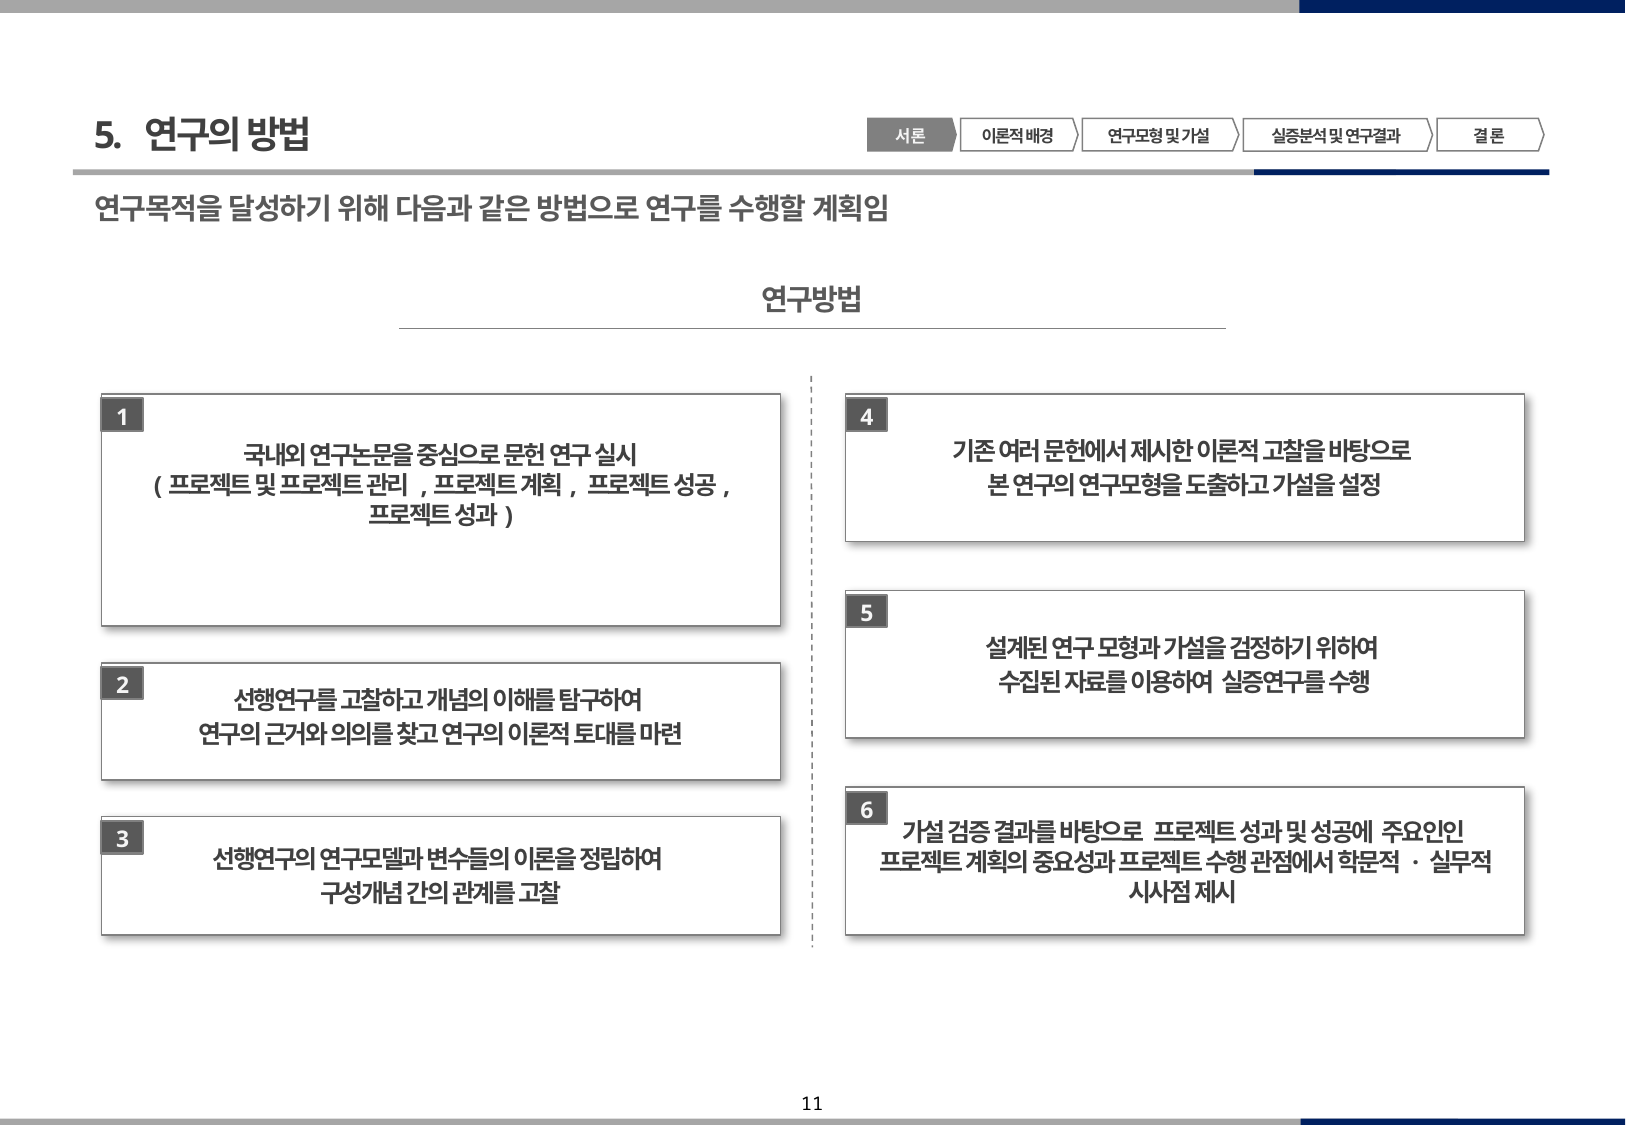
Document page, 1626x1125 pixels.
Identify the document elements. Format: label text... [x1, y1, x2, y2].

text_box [101, 816, 781, 935]
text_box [399, 269, 1226, 329]
text_box 5. 연구의 방법 [78, 91, 1544, 166]
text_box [101, 393, 781, 627]
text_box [867, 118, 1544, 152]
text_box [845, 787, 1525, 935]
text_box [101, 662, 781, 781]
text_box 연구목적을 달성하기 위해 다음과 같은 방법으로 연구를 수행할 계획임 [78, 179, 1544, 233]
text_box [845, 393, 1525, 542]
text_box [845, 590, 1525, 739]
